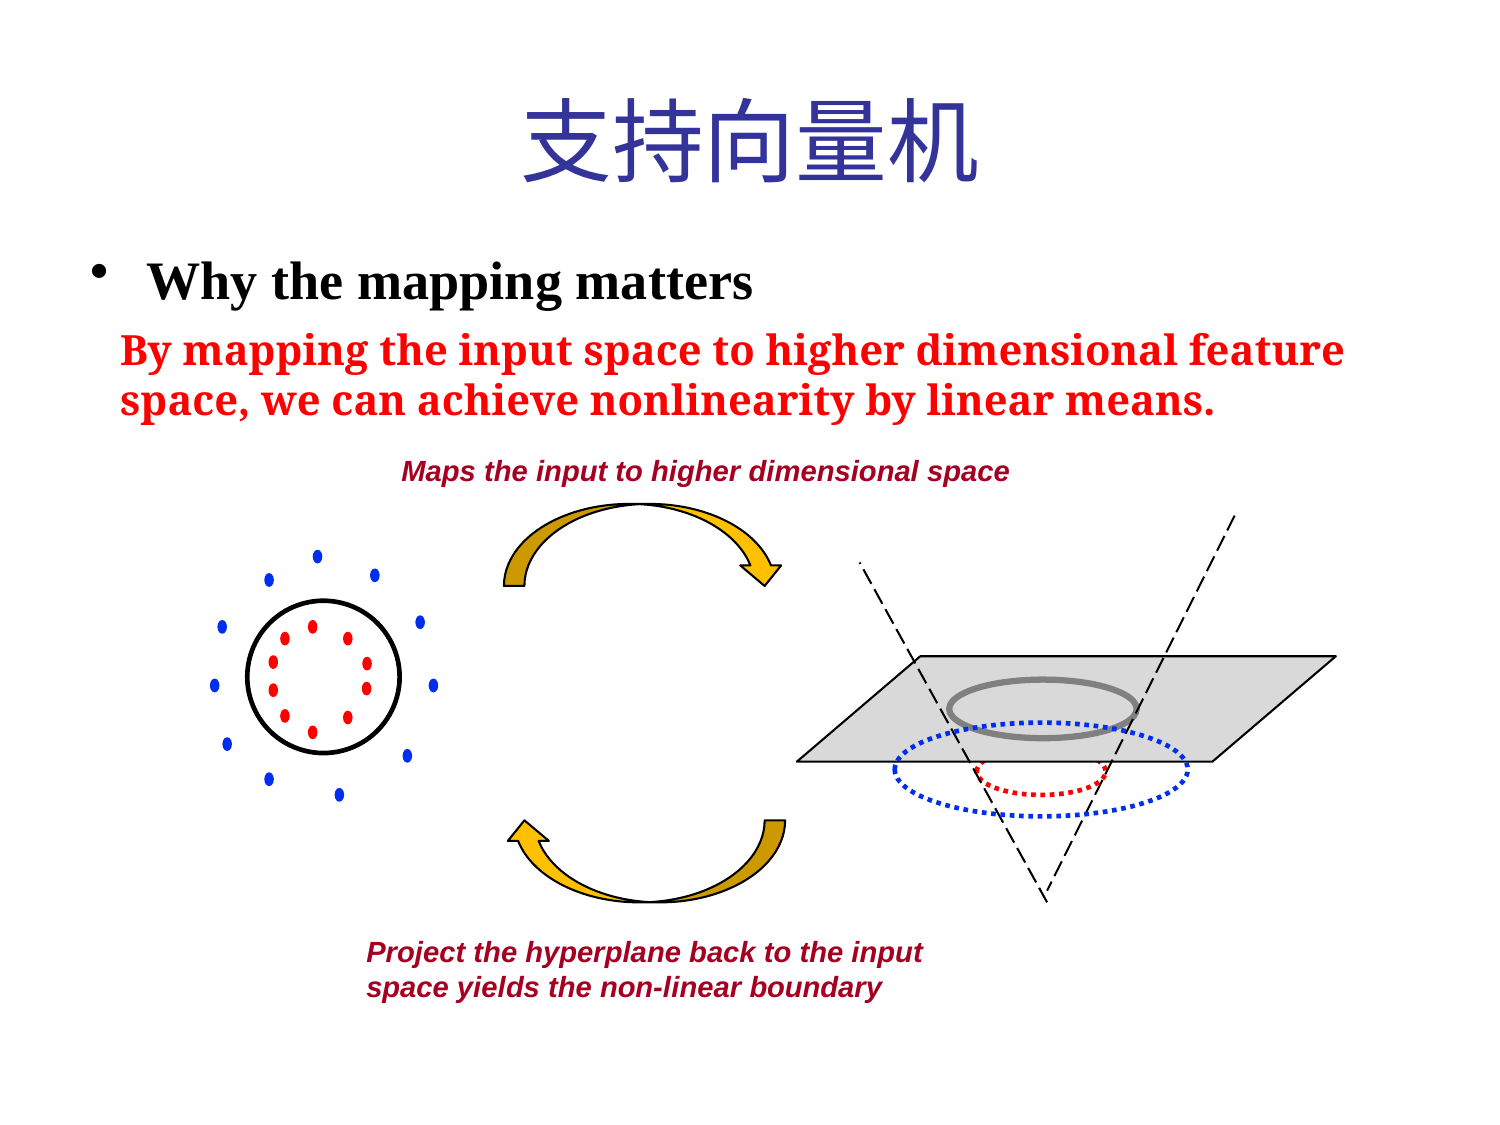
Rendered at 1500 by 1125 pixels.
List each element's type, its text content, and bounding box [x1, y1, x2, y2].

text_box [503, 503, 782, 586]
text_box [1238, 655, 1337, 762]
text_box By mapping the input space to higher dimensional feature space, we can achieve nonlinearity by linear means. [105, 316, 1372, 432]
list Why the mapping matters [75, 237, 1425, 981]
text_box Project the hyperplane back to the input space yields the non-linear boundary [351, 925, 1020, 1011]
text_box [796, 655, 854, 762]
title 支持向量机 [75, 45, 1425, 233]
text_box Maps the input to higher dimensional space [386, 445, 1184, 495]
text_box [210, 550, 438, 801]
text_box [859, 515, 1235, 903]
text_box [507, 820, 786, 903]
